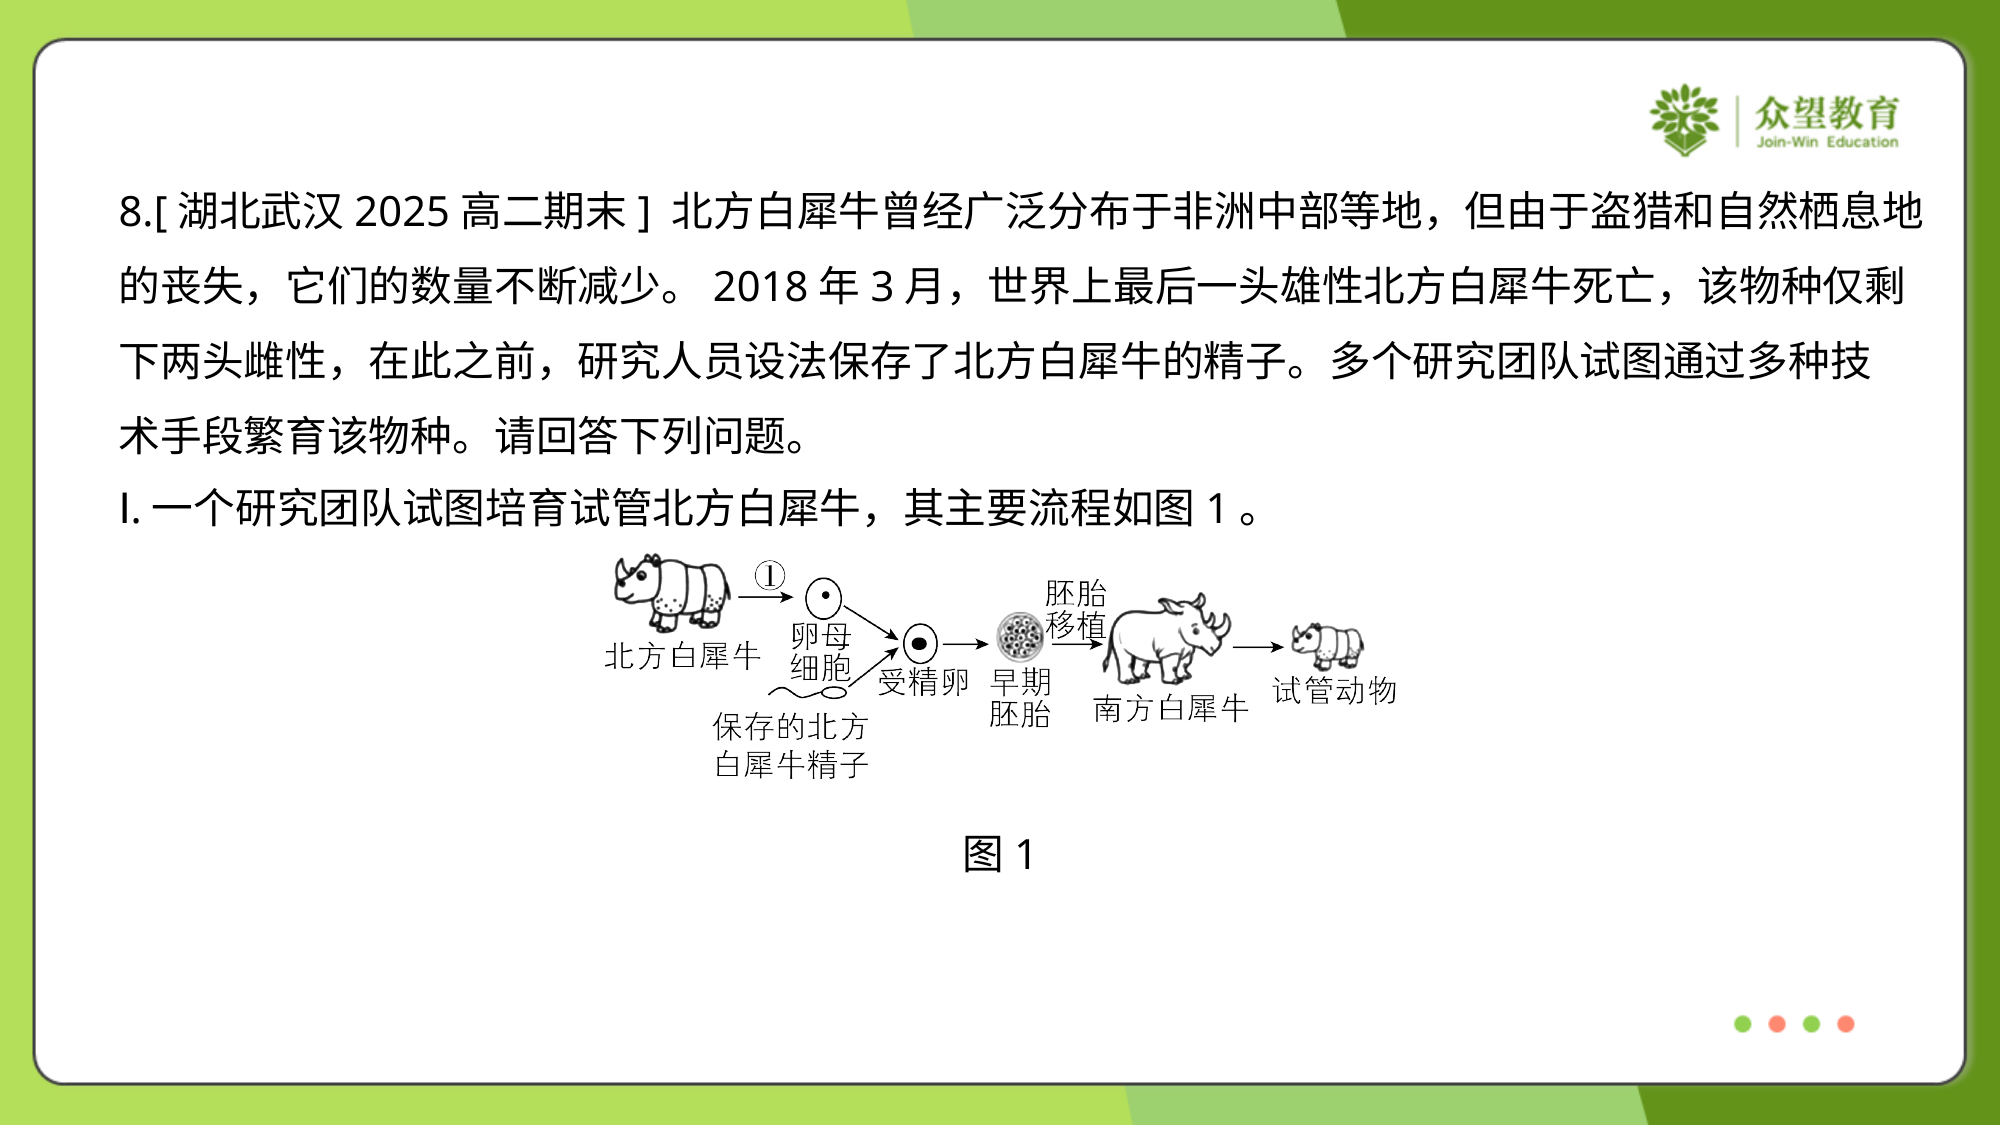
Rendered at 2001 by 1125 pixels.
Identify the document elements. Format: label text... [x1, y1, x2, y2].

picture [0, 0, 2000, 1125]
text_box 图1 [962, 804, 1039, 938]
text_box 8.[湖北武汉2025高二期末] 北方白犀牛曾经广泛分布于非洲中部等地，但由于盗猎和自然栖息地 的丧失，它们的数量不断减少。2018年3月，世界上最后一头雄性北方白犀牛死亡，该物种仅剩 下两头雌性，在此之前，研究人员设法保存了北方白犀牛的精子。多个研究团队试图通过多种技 术手段繁育该物种。请回答下列问题。 Ⅰ.一个研究团队试图培育试管北方白犀牛，其主要流程如图1。 [118, 159, 1883, 525]
